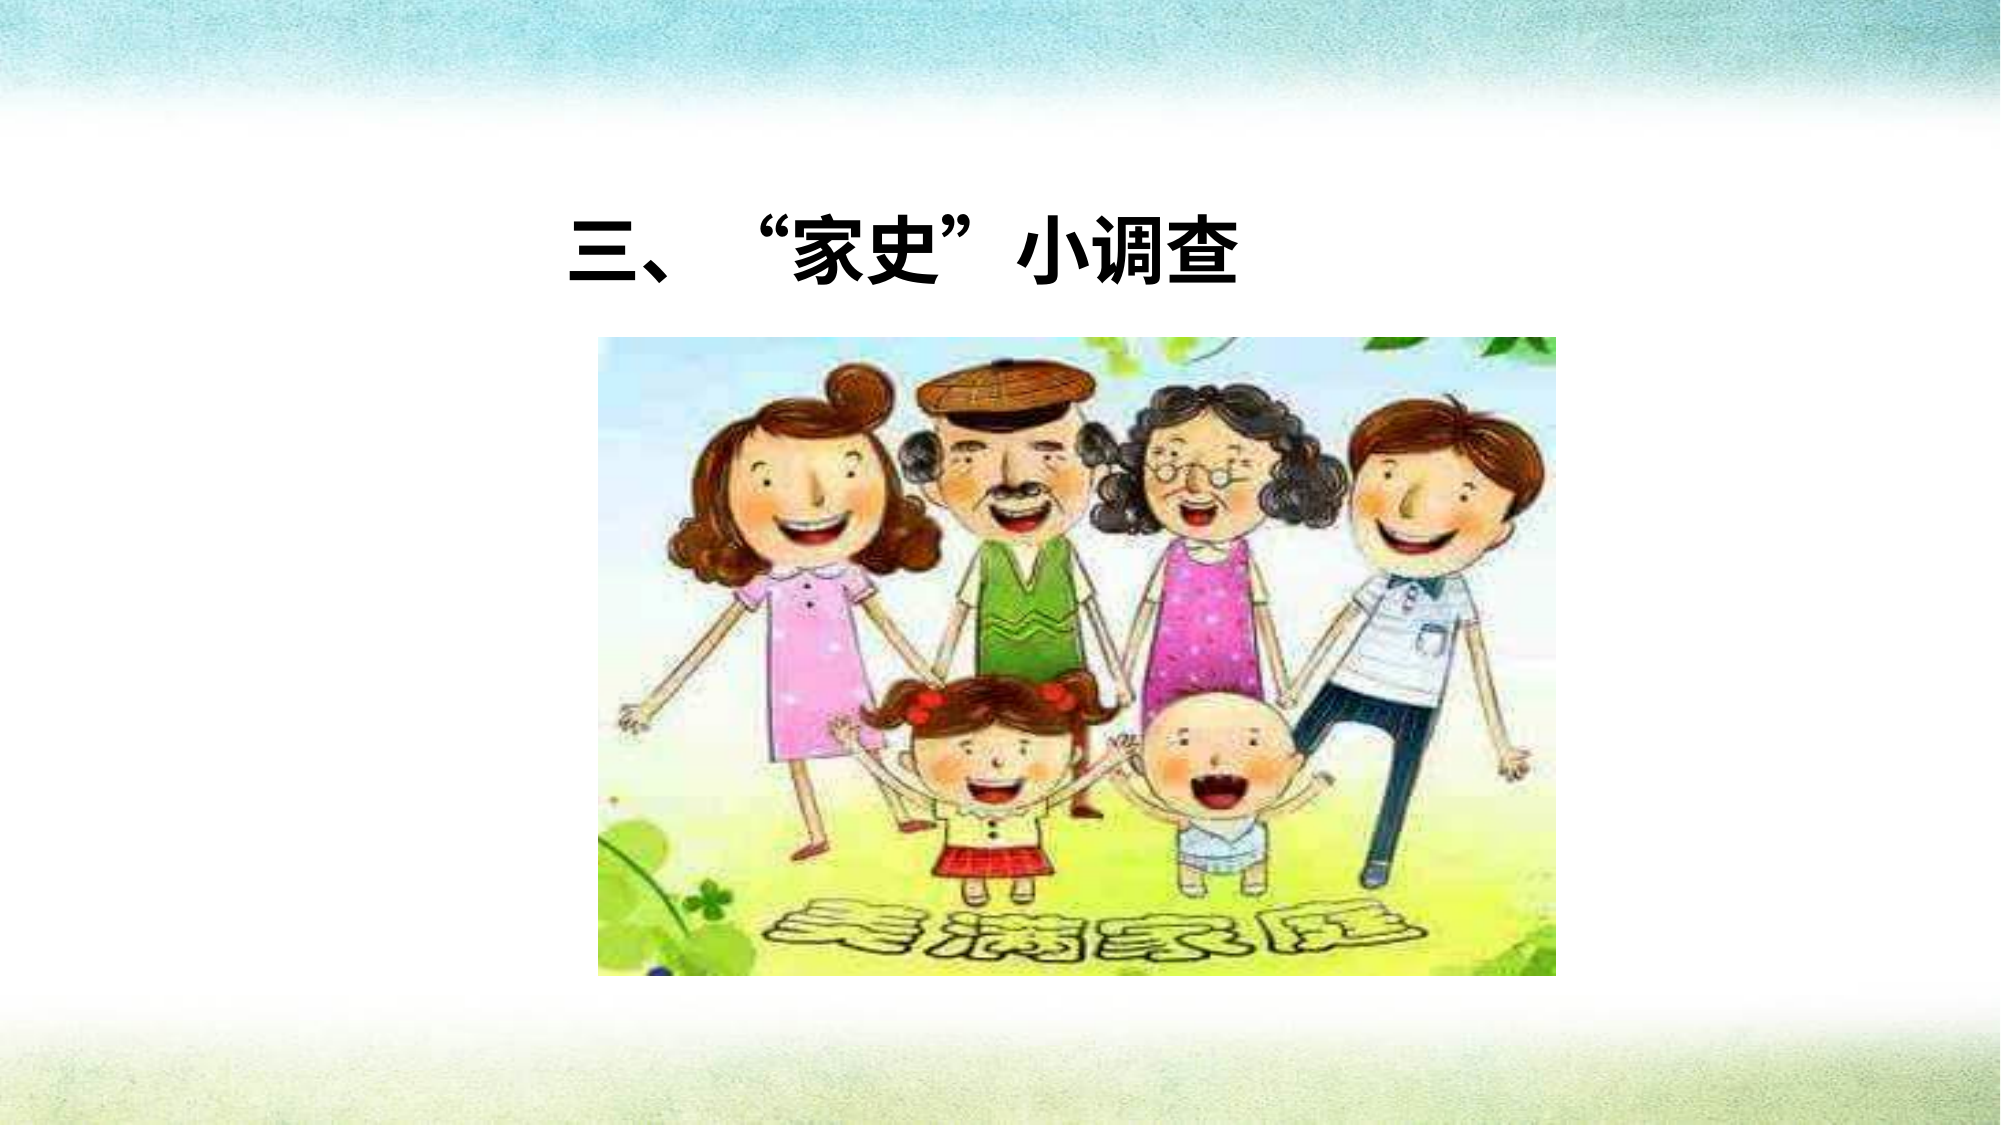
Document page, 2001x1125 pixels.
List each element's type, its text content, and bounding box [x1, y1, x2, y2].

picture [0, 0, 2001, 1125]
text_box 三、“家史”小调查 [551, 196, 1594, 302]
